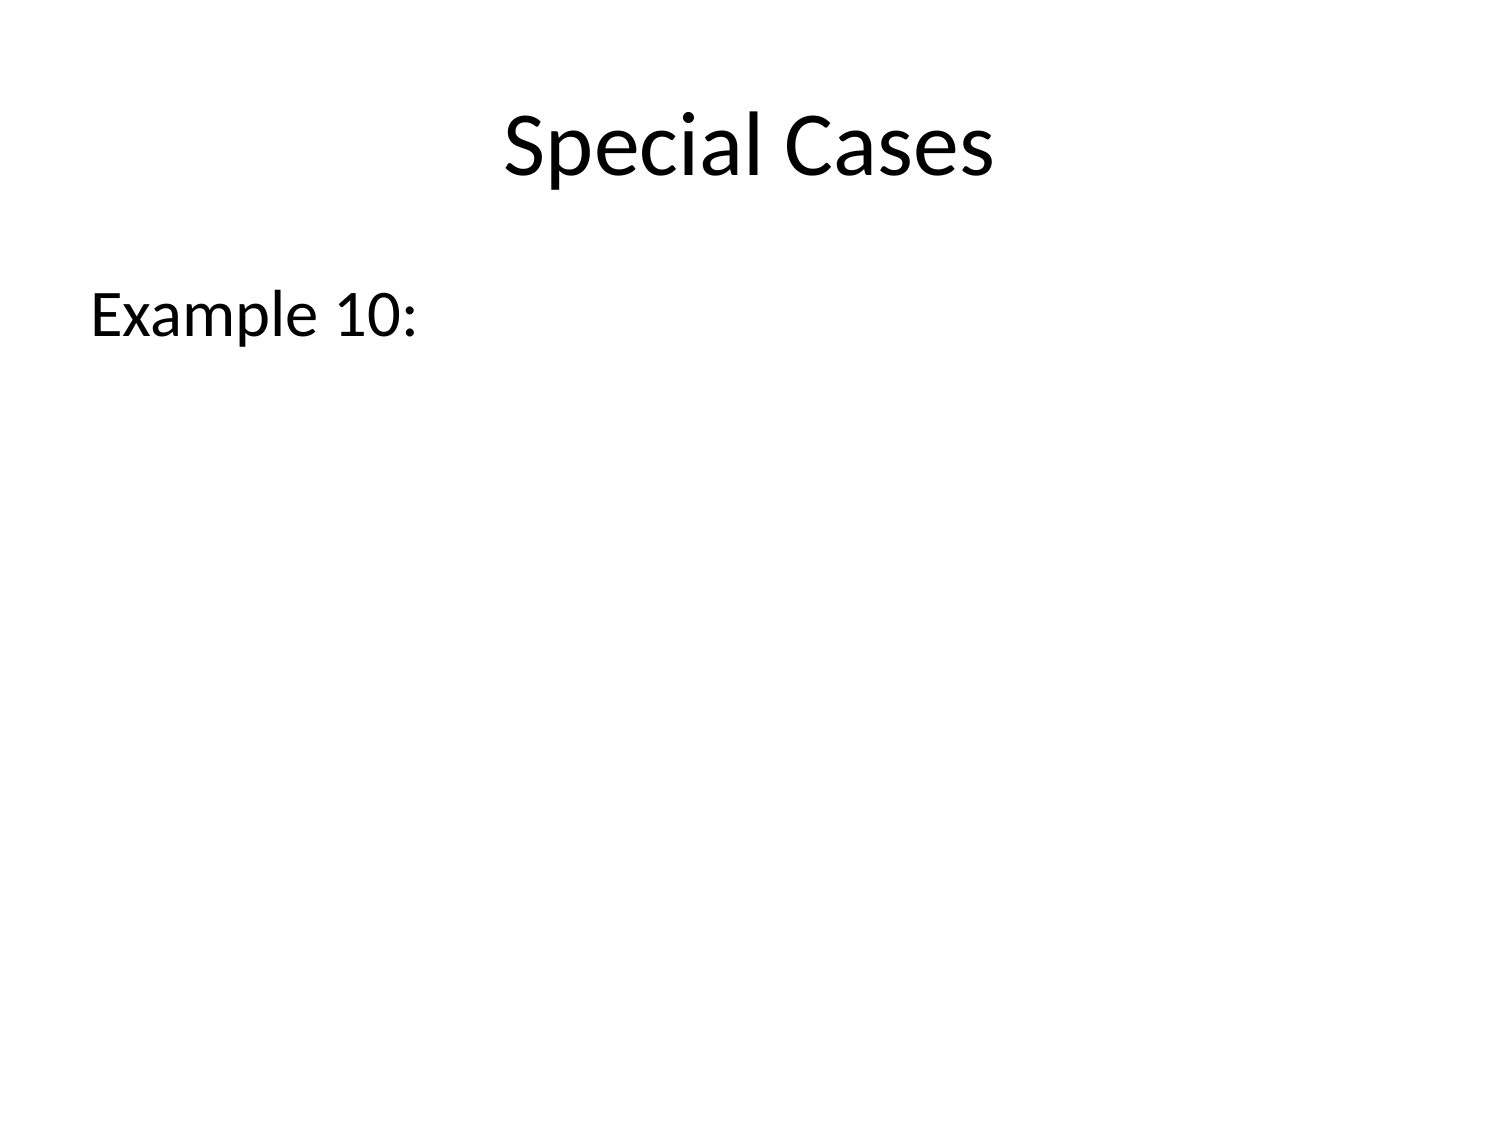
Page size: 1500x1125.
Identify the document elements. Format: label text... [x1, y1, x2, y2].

title Special Cases [75, 45, 1425, 233]
